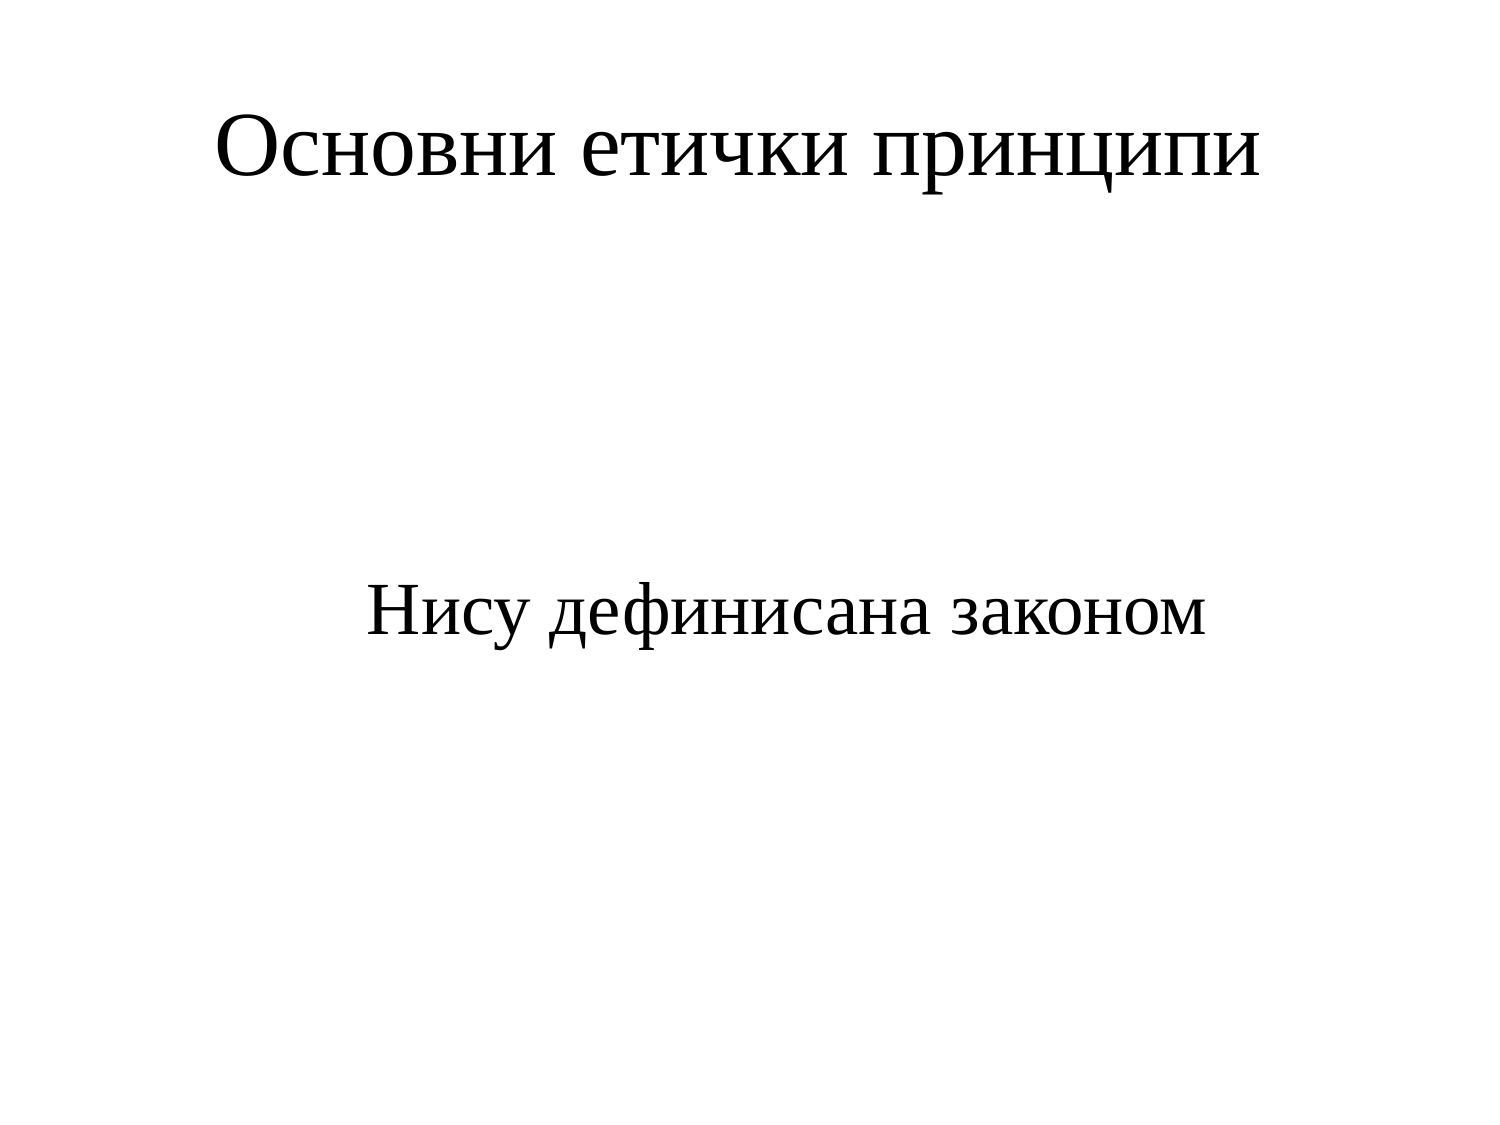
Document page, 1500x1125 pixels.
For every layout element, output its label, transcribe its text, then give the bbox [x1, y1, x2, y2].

title Основни етички принципи [75, 45, 1425, 233]
list Нису дефинисана законом [75, 262, 1425, 1005]
